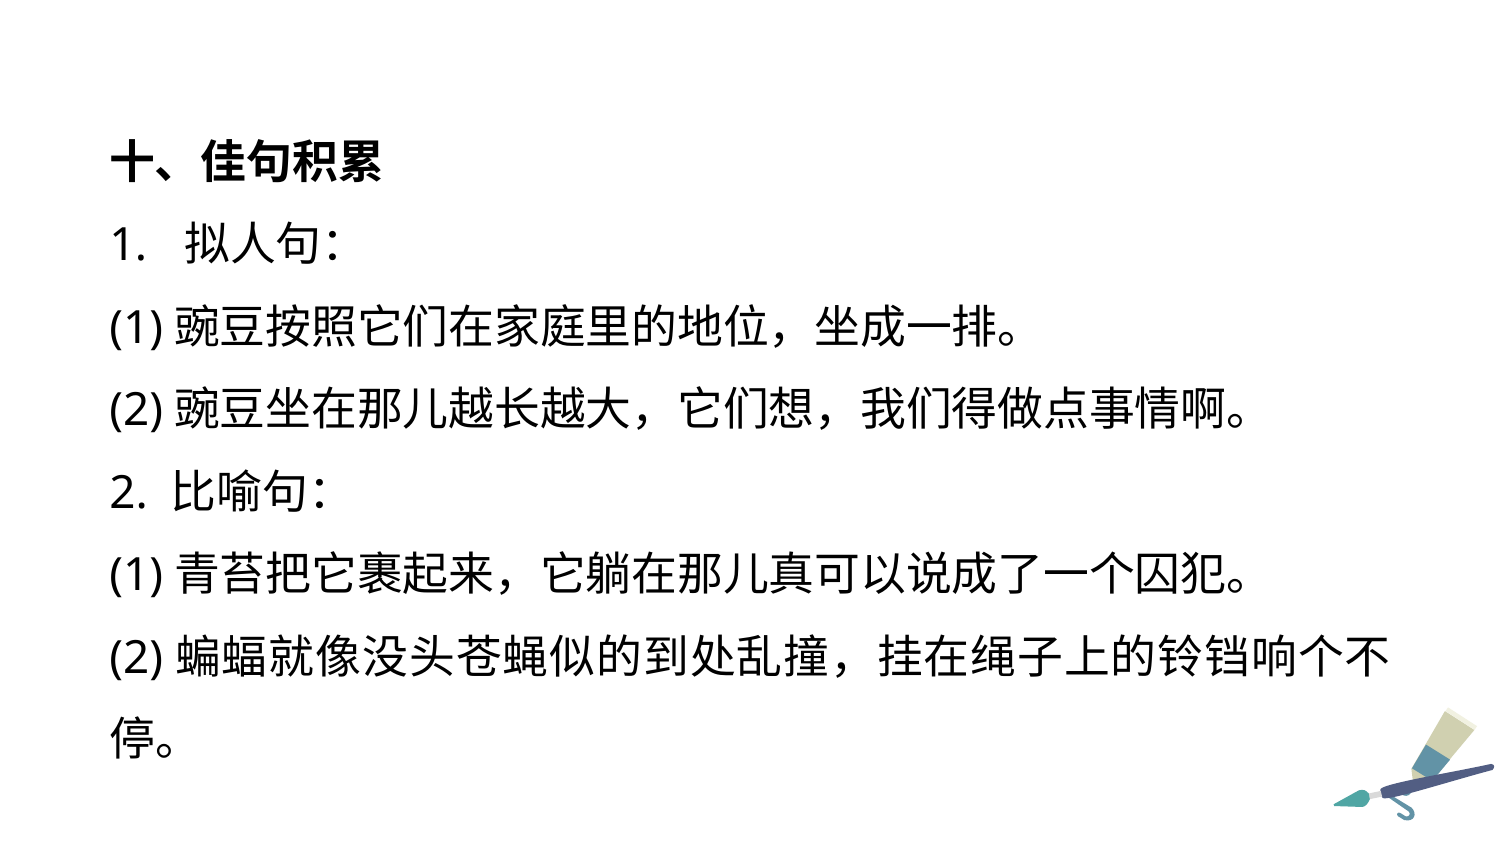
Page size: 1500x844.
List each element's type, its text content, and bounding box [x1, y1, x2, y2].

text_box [1358, 708, 1481, 844]
text_box 十、佳句积累 拟人句： (1)豌豆按照它们在家庭里的地位，坐成一排。 (2)豌豆坐在那儿越长越大，它们想，我们得做点事情啊。 2. 比喻句： (1)青苔把它裹起来，它躺在那儿真可以说成了一个囚犯。 (2)蝙蝠就像没头苍蝇似的到处乱撞，挂在绳子上的铃铛响个不停。 [94, 97, 1406, 773]
